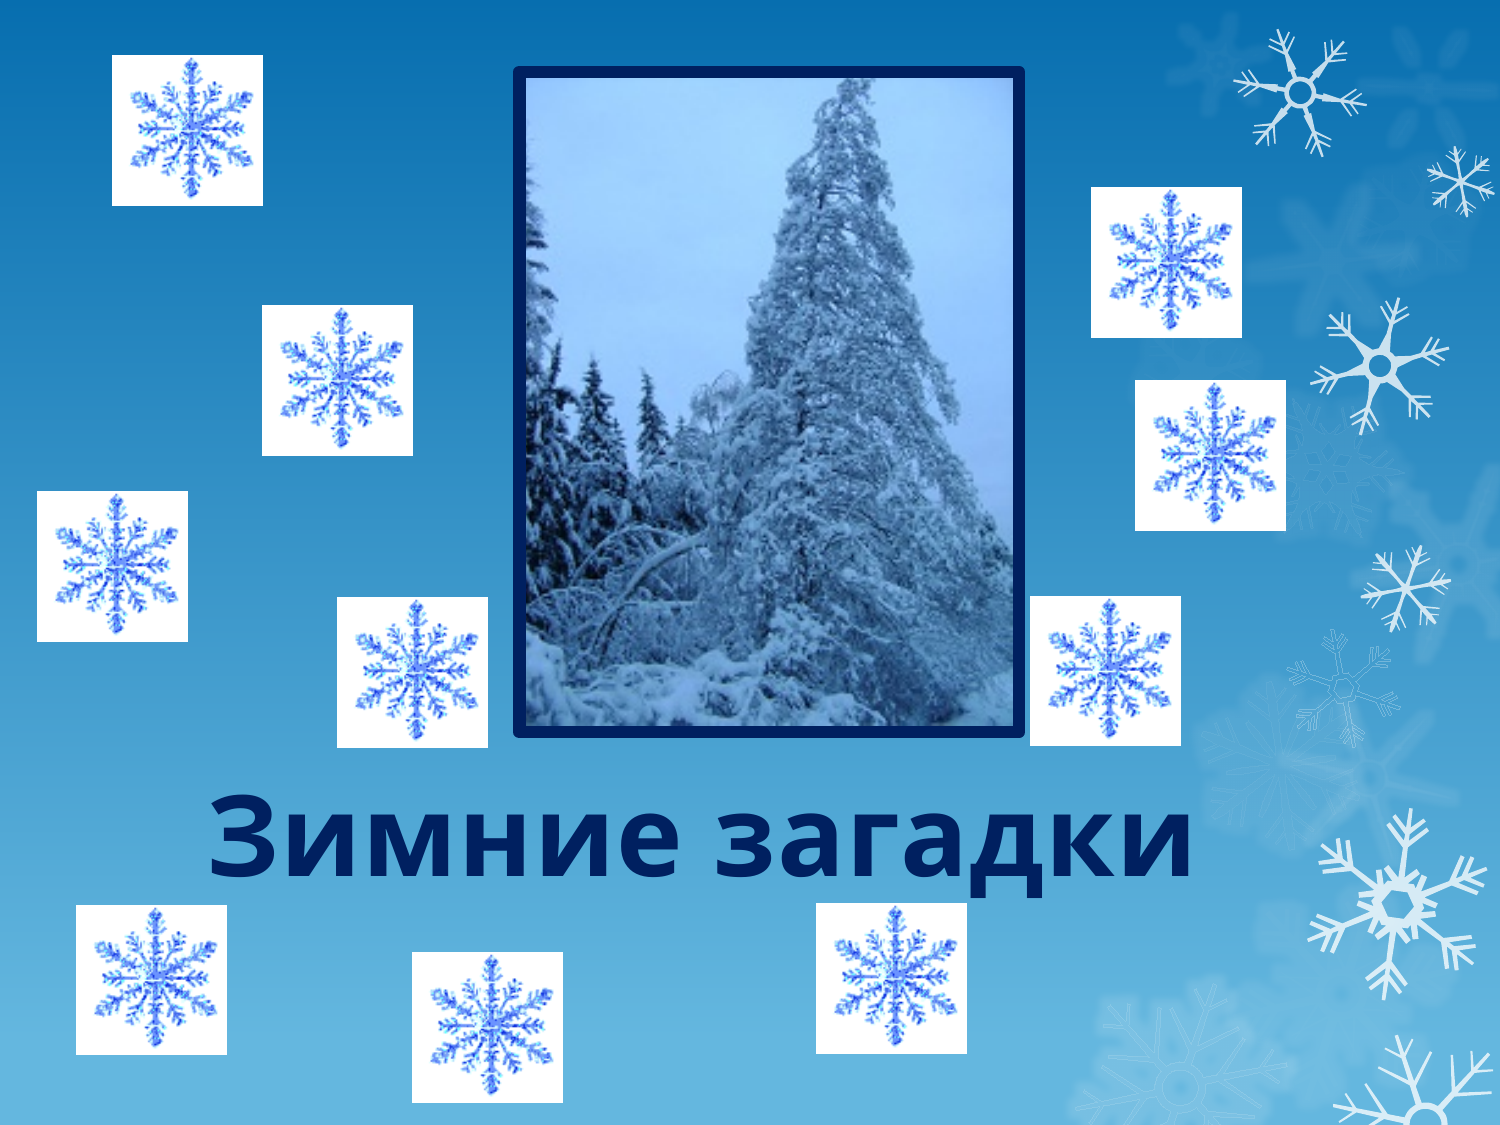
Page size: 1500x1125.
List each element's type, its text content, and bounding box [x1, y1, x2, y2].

picture [815, 902, 967, 1054]
picture [111, 55, 263, 207]
picture [1135, 380, 1287, 532]
picture [76, 904, 228, 1056]
picture [1030, 595, 1182, 747]
text_box Зимние загадки [76, 486, 1329, 1125]
picture [261, 305, 413, 457]
picture [1091, 187, 1243, 339]
picture [36, 491, 188, 643]
picture [411, 951, 563, 1103]
picture [336, 597, 488, 749]
picture [524, 77, 1013, 727]
